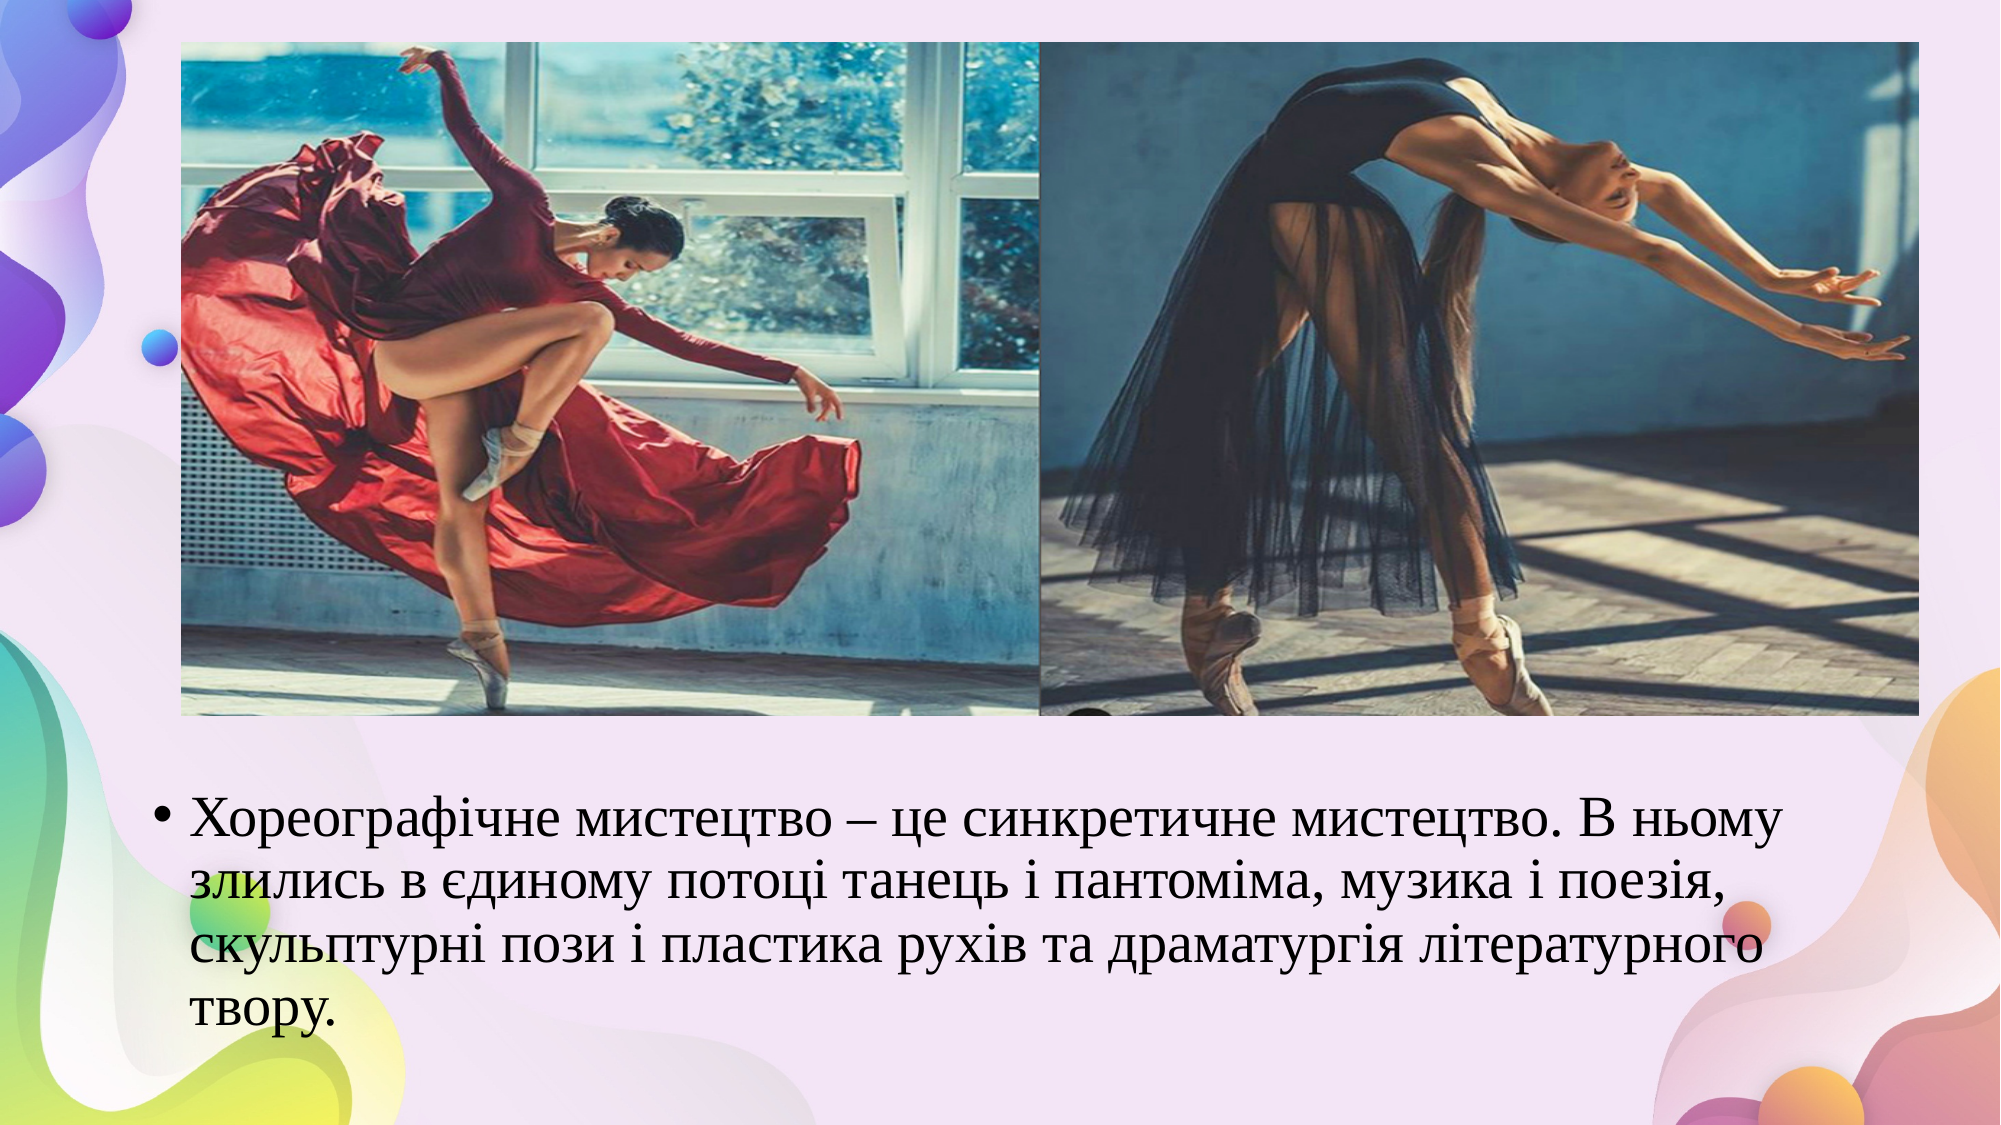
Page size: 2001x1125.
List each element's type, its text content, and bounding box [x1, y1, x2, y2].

list Хореографічне мистецтво – це синкретичне мистецтво. В ньому злились в єдиному потоці танець і пантоміма, музика і поезія, скульптурні пози і пластика рухів та драматургія літературного твору. [137, 778, 1863, 1014]
picture [0, 0, 2000, 1125]
